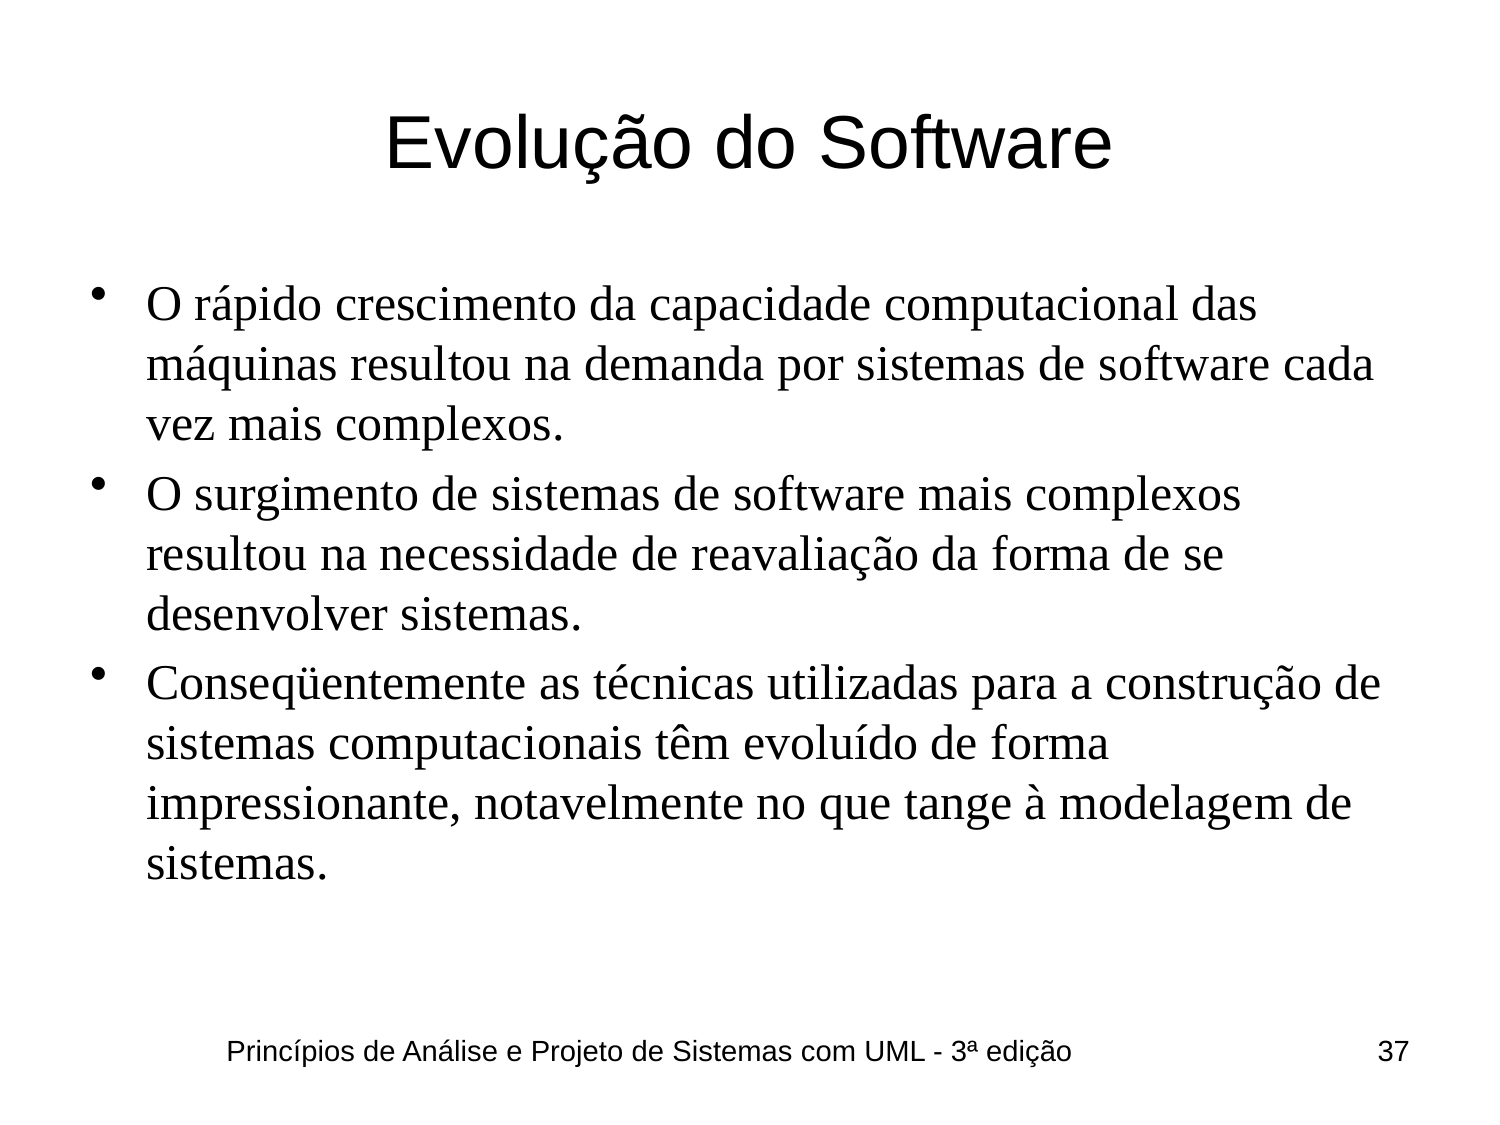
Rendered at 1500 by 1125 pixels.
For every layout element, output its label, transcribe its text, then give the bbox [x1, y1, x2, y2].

footer Princípios de Análise e Projeto de Sistemas com UML - 3ª edição [74, 1024, 1226, 1103]
title Evolução do Software [74, 44, 1426, 233]
slide_number 37 [1237, 1024, 1426, 1103]
list O rápido crescimento da capacidade computacional das máquinas resultou na demanda por sistemas de software cada vez mais complexos. O surgimento de sistemas de software mais complexos resultou na necessidade de reavaliação da forma de se desenvolver sistemas. Conseqüentemente as técnicas utilizadas para a construção de sistemas computacionais têm evoluído de forma impressionante, notavelmente no que tange à modelagem de sistemas. [74, 262, 1426, 1006]
